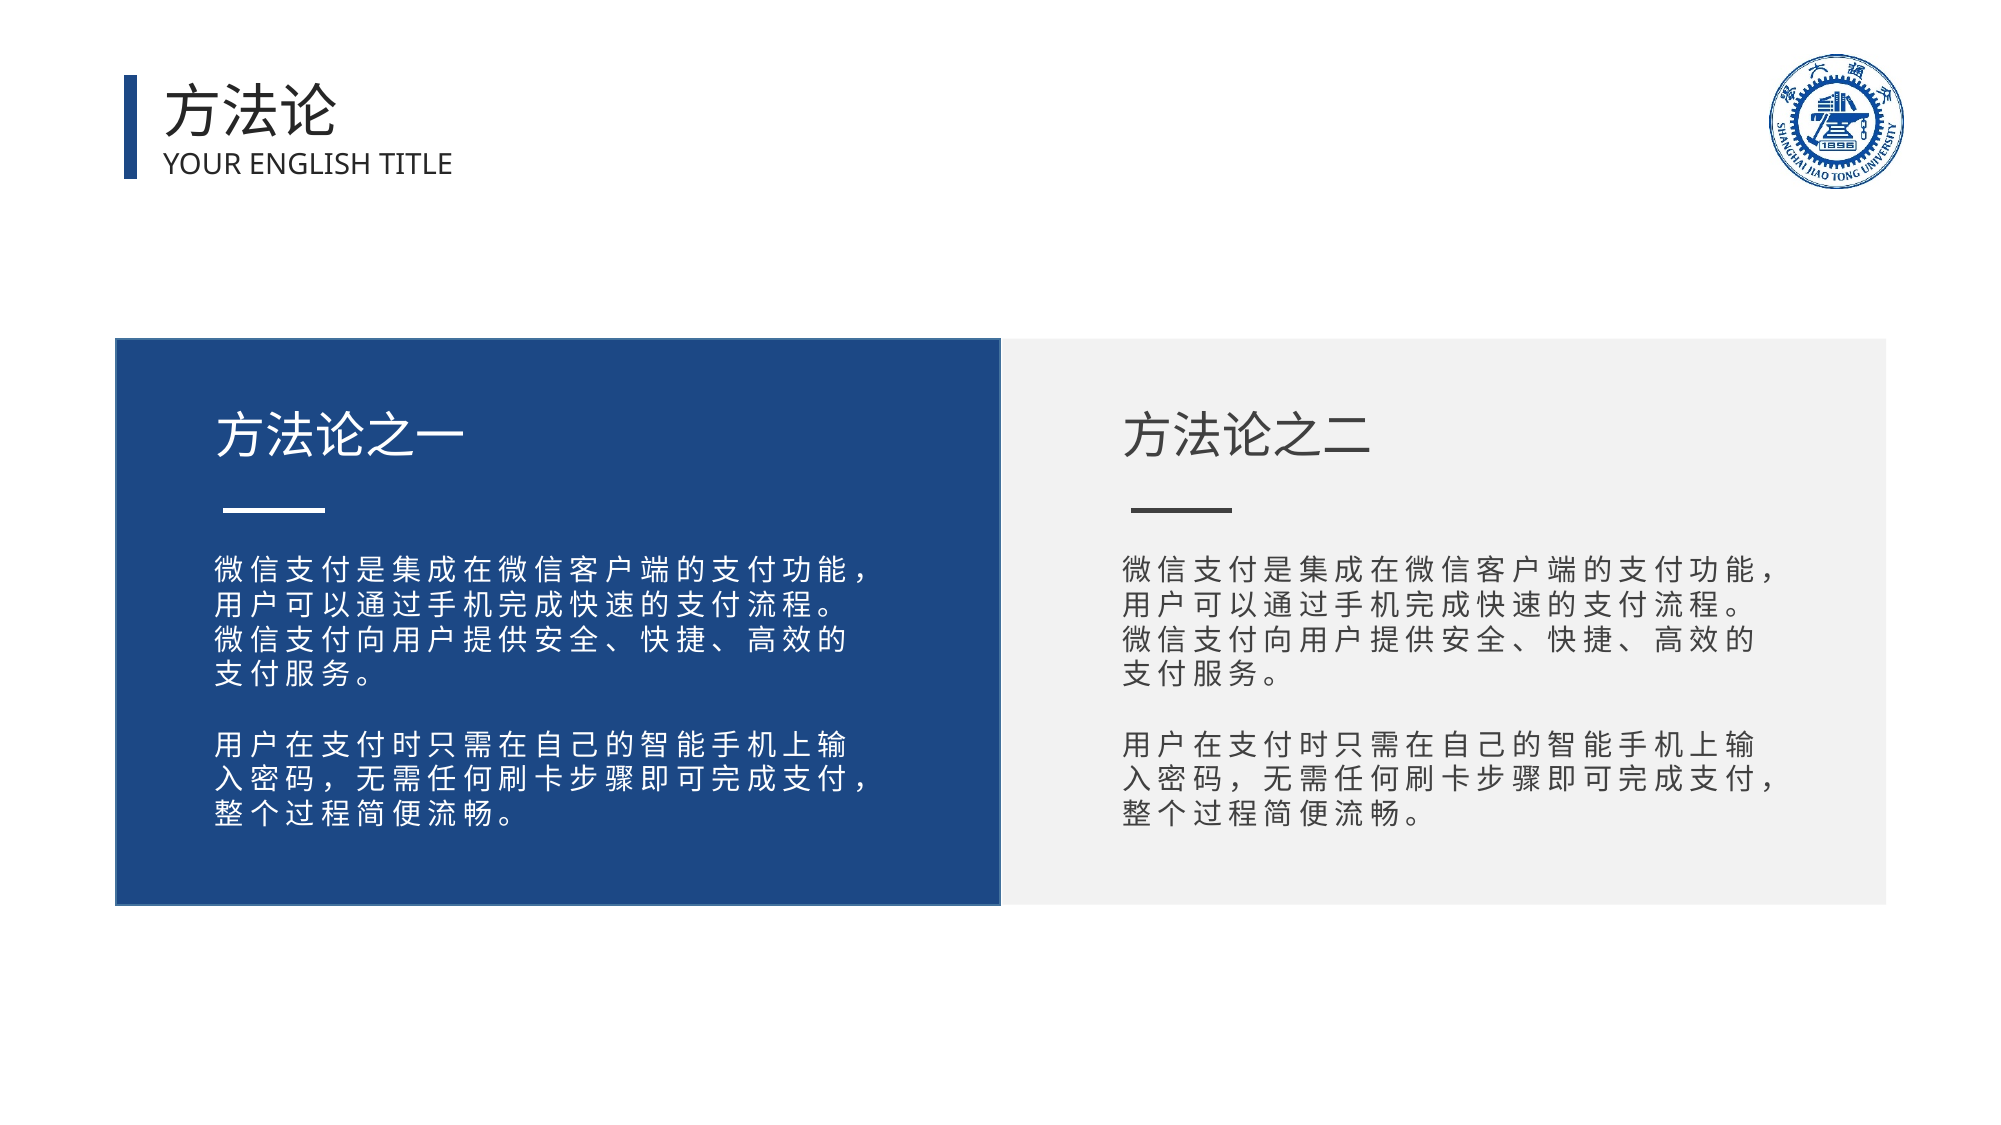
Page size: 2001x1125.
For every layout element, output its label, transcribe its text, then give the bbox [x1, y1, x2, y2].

text_box [115, 338, 1001, 906]
text_box YOUR ENGLISH TITLE [148, 137, 518, 188]
picture [1769, 54, 1904, 189]
text_box 方法论之二 [1108, 396, 1579, 472]
text_box 微信支付是集成在微信客户端的支付功能，用户可以通过手机完成快速的支付流程。微信支付向用户提供安全、快捷、高效的支付服务。 用户在支付时只需在自己的智能手机上输入密码，无需任何刷卡步骤即可完成支付，整个过程简便流畅。 [1107, 543, 1804, 958]
text_box 方法论 [148, 67, 565, 152]
text_box 微信支付是集成在微信客户端的支付功能，用户可以通过手机完成快速的支付流程。微信支付向用户提供安全、快捷、高效的支付服务。 用户在支付时只需在自己的智能手机上输入密码，无需任何刷卡步骤即可完成支付，整个过程简便流畅。 [199, 543, 897, 958]
text_box 方法论之一 [200, 396, 671, 472]
text_box [1001, 338, 1887, 906]
